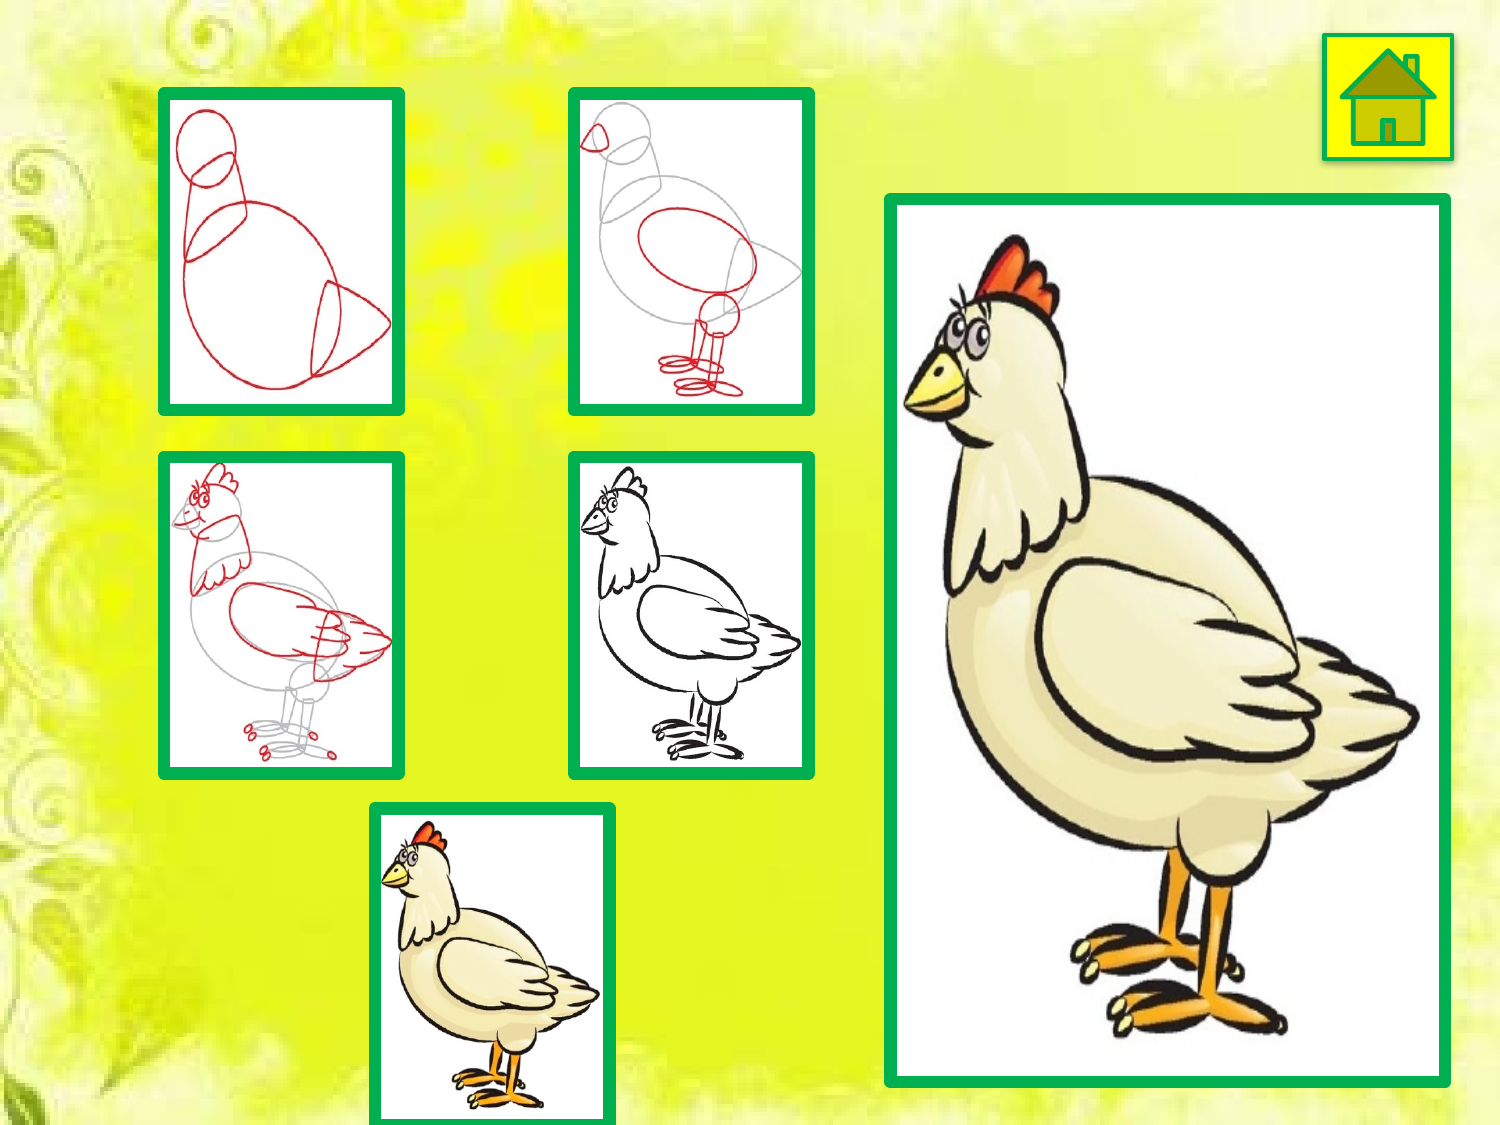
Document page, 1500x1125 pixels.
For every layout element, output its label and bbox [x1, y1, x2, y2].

text_box [572, 92, 811, 412]
text_box [162, 455, 400, 775]
text_box [572, 455, 811, 775]
text_box [1324, 35, 1453, 160]
text_box [162, 92, 400, 412]
text_box [373, 806, 611, 1125]
picture [0, 0, 1500, 1125]
text_box [889, 197, 1447, 1084]
